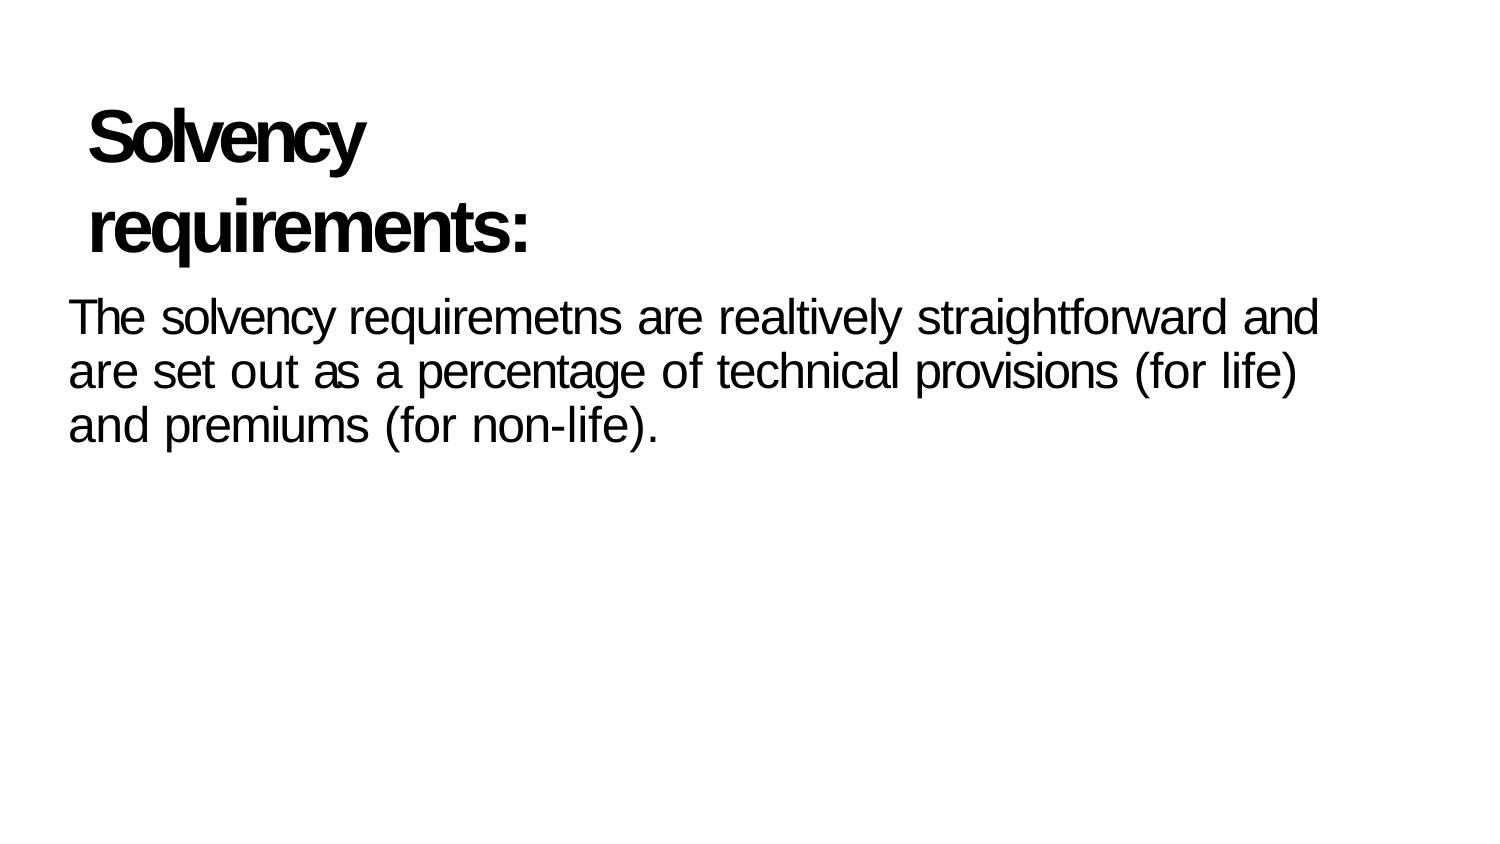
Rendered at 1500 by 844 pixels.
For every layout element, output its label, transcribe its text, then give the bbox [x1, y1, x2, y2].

title Solvency requirements: [85, 85, 822, 268]
text_box The solvency requiremetns are realtively straightforward and are set out as a percentage of technical provisions (for life) and premiums (for non-life). [66, 283, 1384, 454]
